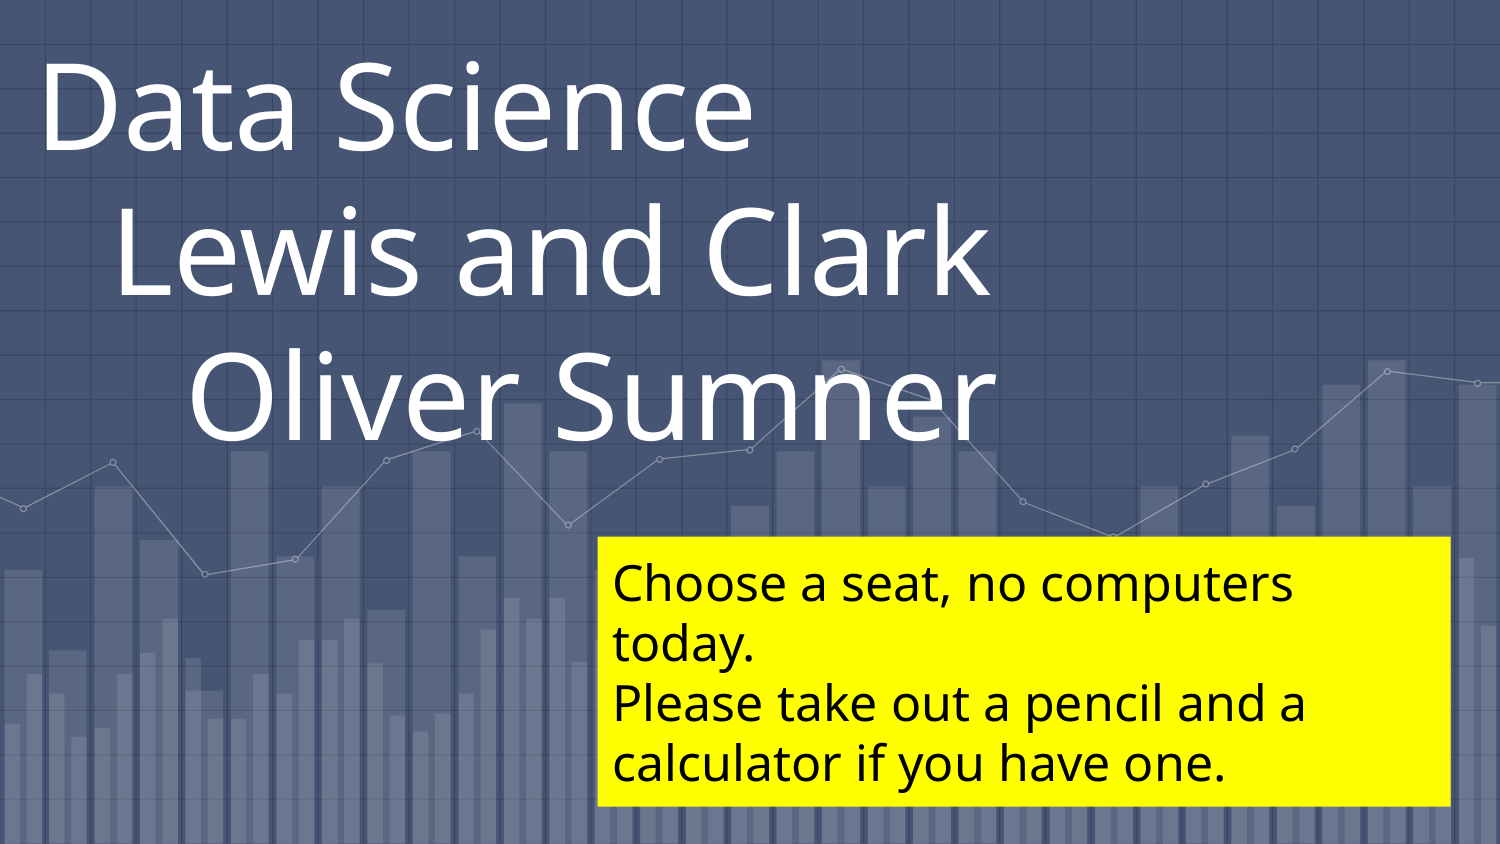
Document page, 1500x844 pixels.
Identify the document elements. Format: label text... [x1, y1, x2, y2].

text_box Choose a seat, no computers today. Please take out a pencil and a calculator if you have one. [597, 536, 1451, 807]
title Data Science Lewis and Clark Oliver Sumner [20, 14, 1289, 474]
